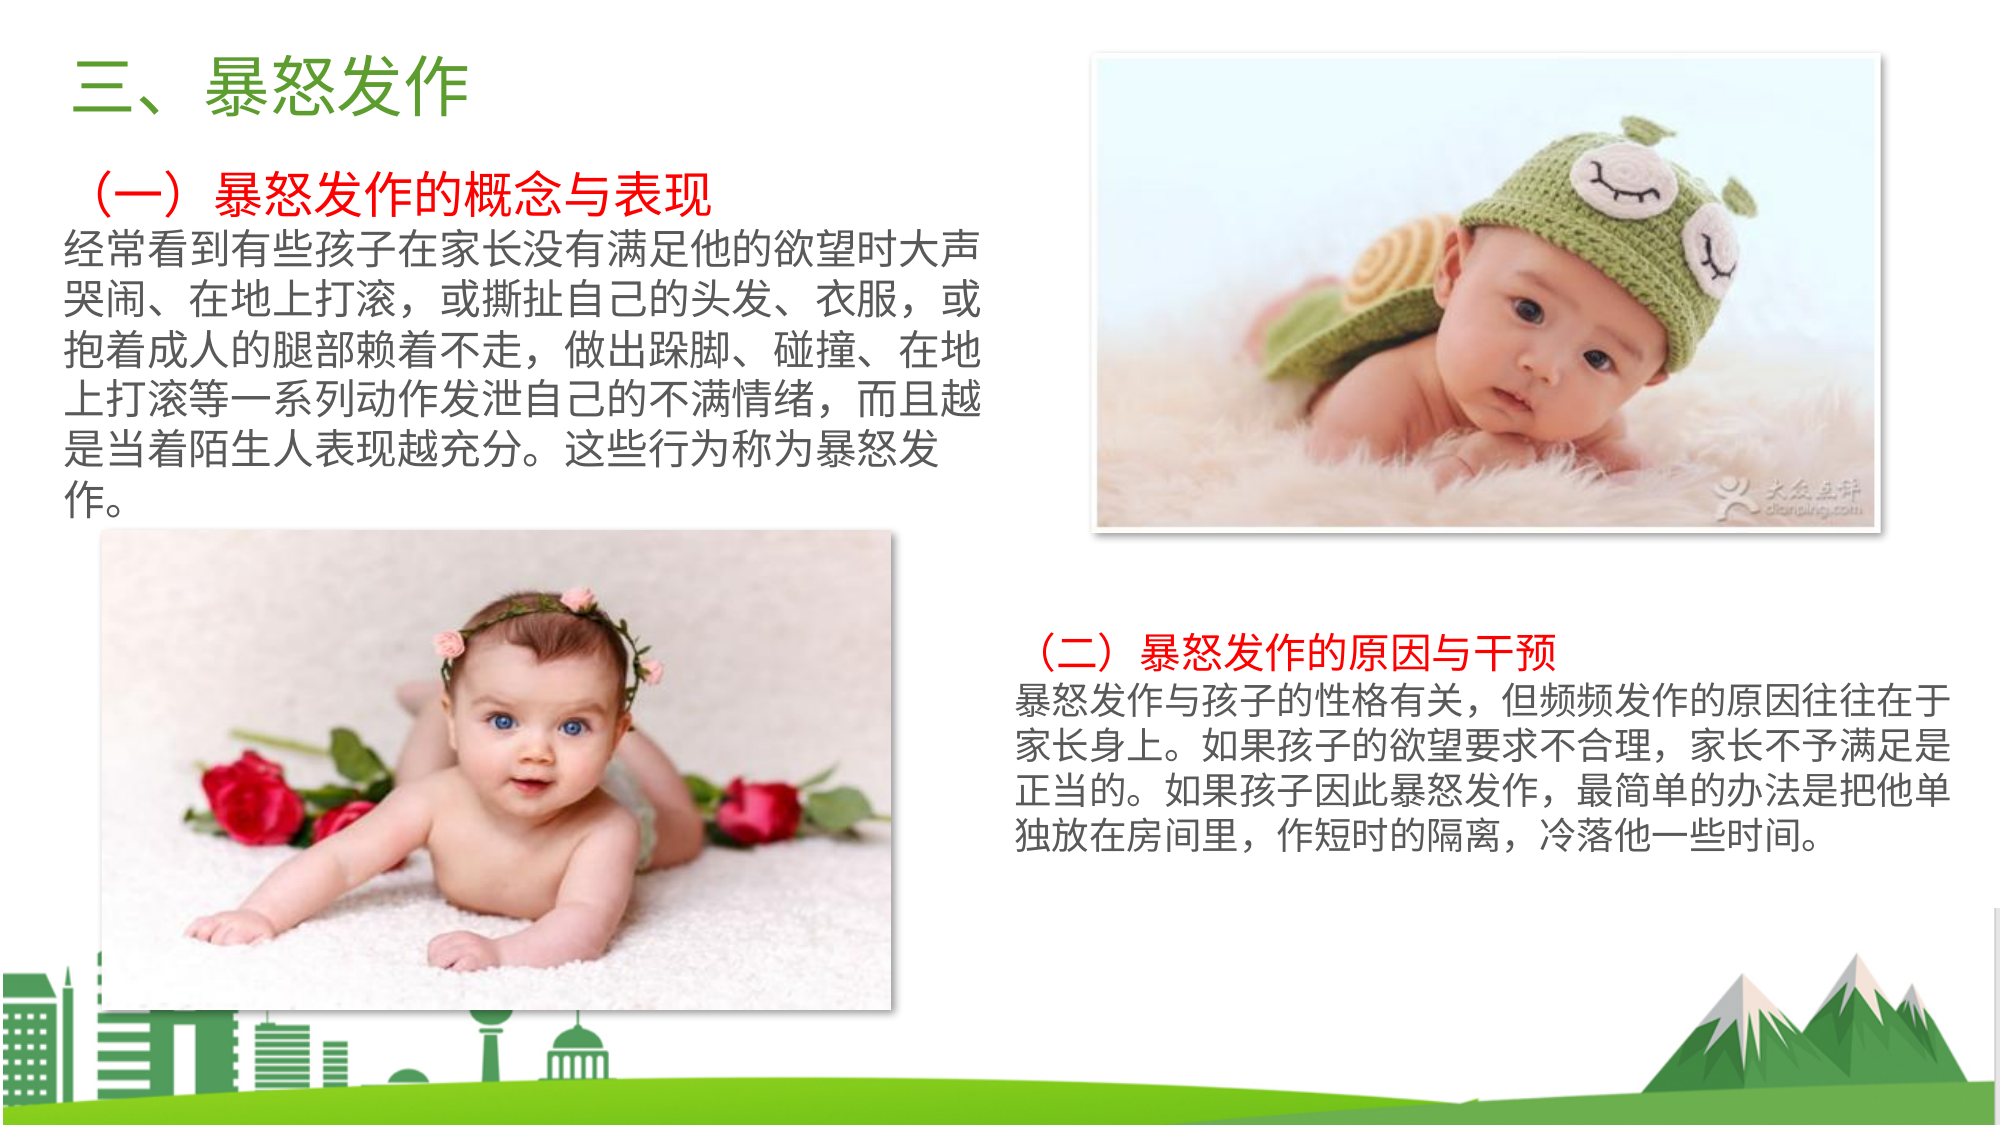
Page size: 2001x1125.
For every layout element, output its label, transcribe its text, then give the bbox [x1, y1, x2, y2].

text_box [100, 591, 893, 906]
text_box （一）暴怒发作的概念与表现 经常看到有些孩子在家长没有满足他的欲望时大声哭闹、在地上打滚，或撕扯自己的头发、衣服，或抱着成人的腿部赖着不走，做出跺脚、碰撞、在地上打滚等一系列动作发泄自己的不满情绪，而且越是当着陌生人表现越充分。这些行为称为暴怒发 作。 [48, 155, 1004, 591]
picture [2, 908, 2000, 1125]
text_box 三、暴怒发作 [56, 38, 1203, 132]
text_box （二）暴怒发作的原因与干预 暴怒发作与孩子的性格有关，但频频发作的原因往往在于家长身上。如果孩子的欲望要求不合理，家长不予满足是正当的。如果孩子因此暴怒发作，最简单的办法是把他单独放在房间里，作短时的隔离，冷落他一些时间。 [999, 619, 2000, 865]
text_box [1089, 51, 1883, 535]
